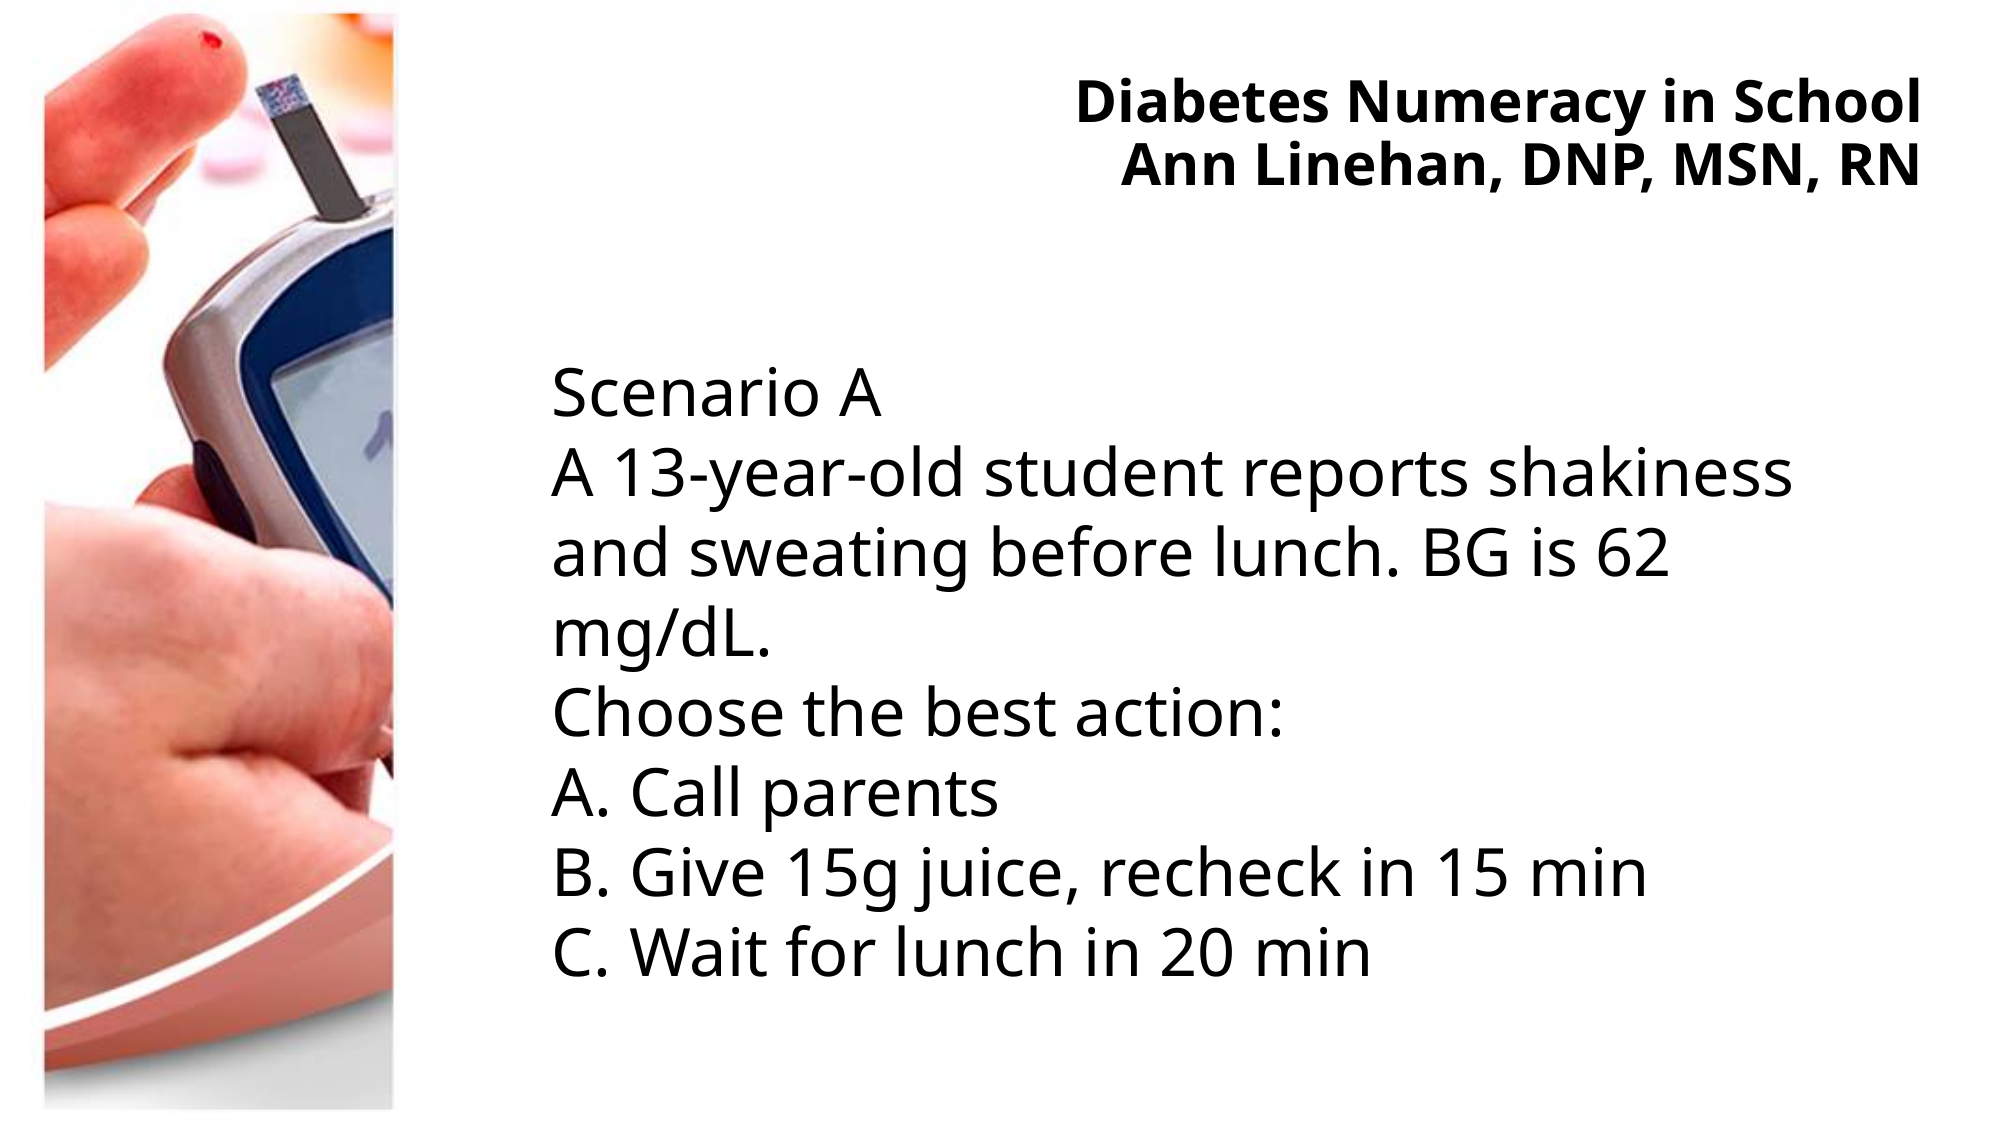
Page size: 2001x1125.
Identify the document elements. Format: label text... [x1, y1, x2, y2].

picture [30, 0, 400, 1125]
text_box Scenario A A 13-year-old student reports shakiness and sweating before lunch. BG is 62 mg/dL. Choose the best action: A. Call parents B. Give 15g juice, recheck in 15 min C. Wait for lunch in 20 min [537, 342, 1873, 1088]
title Diabetes Numeracy in School Ann Linehan, DNP, MSN, RN [950, 41, 1939, 230]
